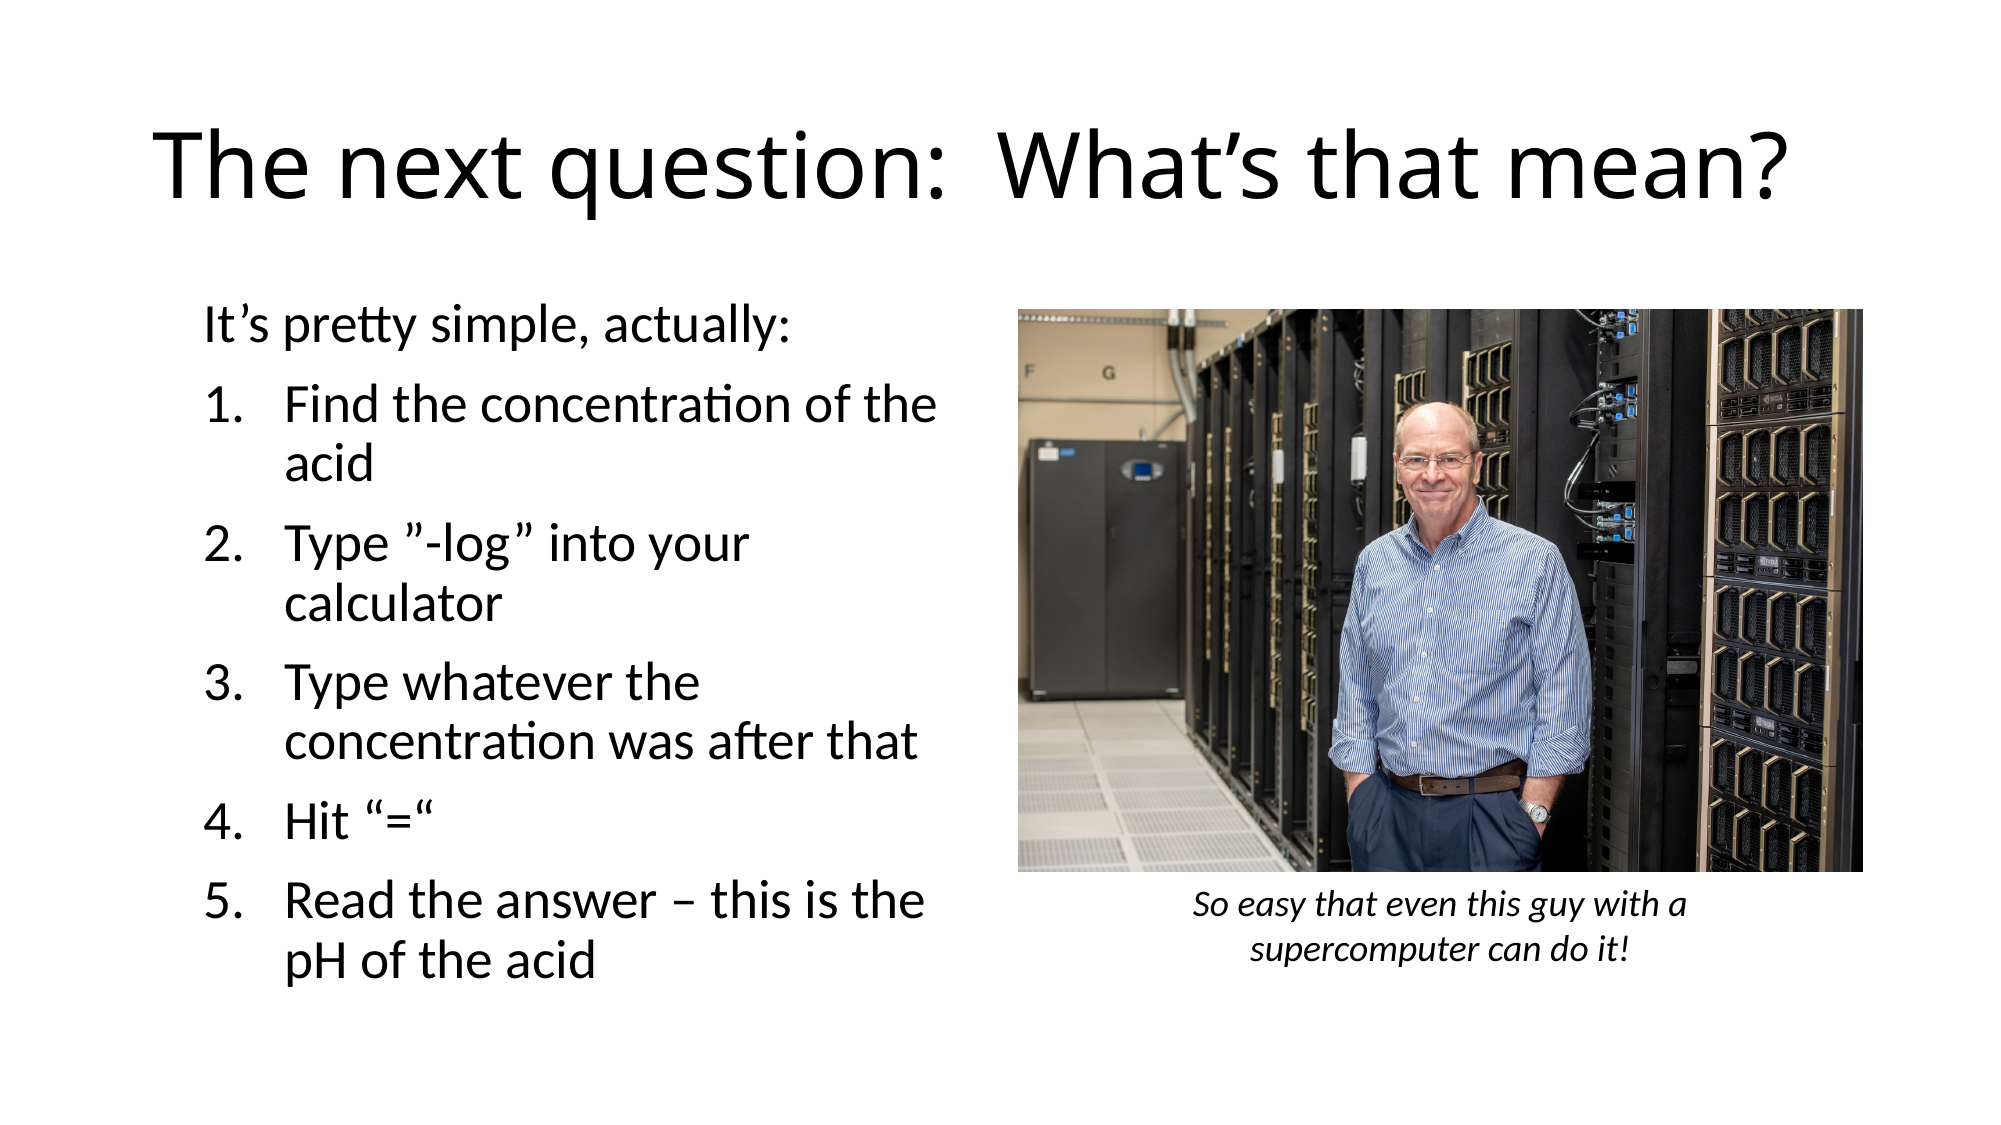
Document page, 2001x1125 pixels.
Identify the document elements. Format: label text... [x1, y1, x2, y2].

list It’s pretty simple, actually: Find the concentration of the acid Type ”-log” into your calculator Type whatever the concentration was after that Hit “=“ Read the answer – this is the pH of the acid [189, 287, 982, 1002]
title The next question: What’s that mean? [137, 59, 1863, 278]
picture [1018, 309, 1863, 872]
text_box So easy that even this guy with a supercomputer can do it! [1083, 872, 1798, 977]
